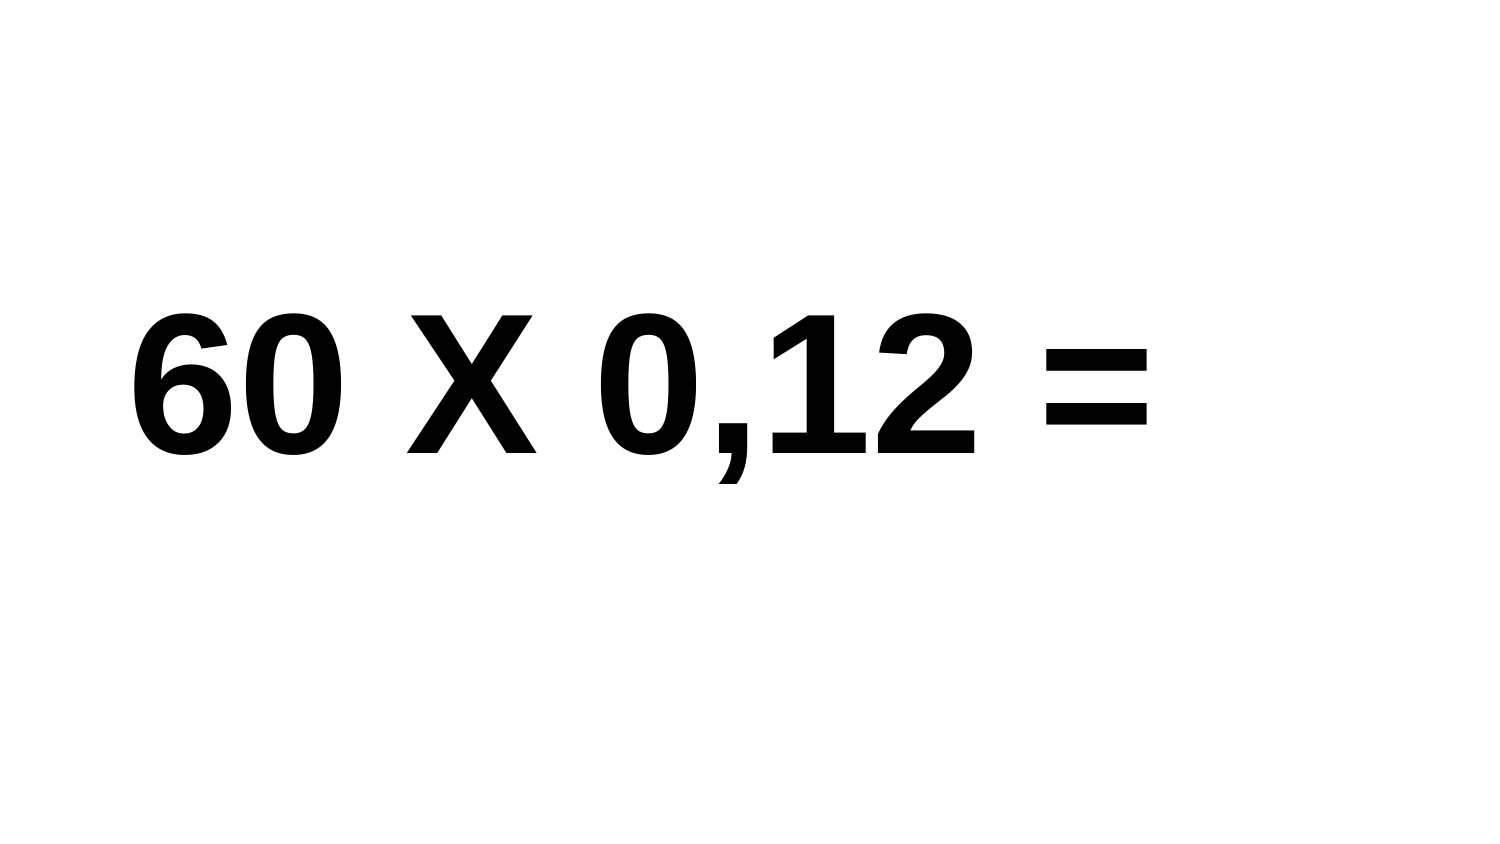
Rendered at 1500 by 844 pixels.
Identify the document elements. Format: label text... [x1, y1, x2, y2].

text_box 60 X 0,12 = [112, 318, 1388, 509]
